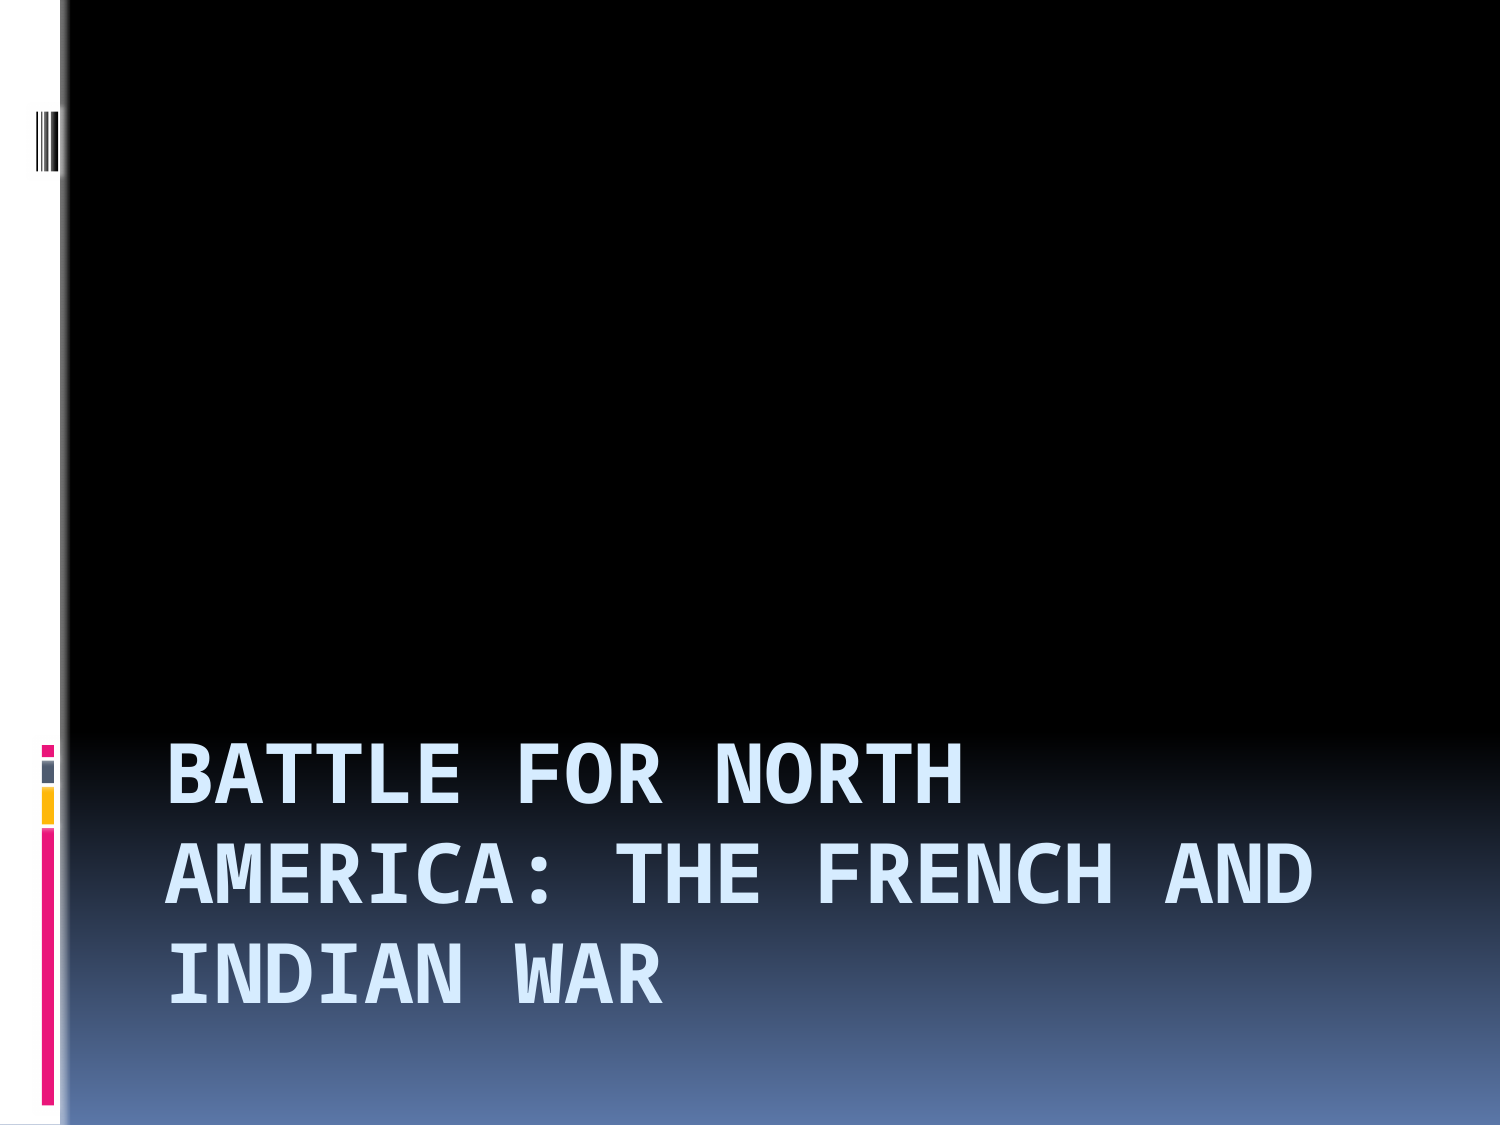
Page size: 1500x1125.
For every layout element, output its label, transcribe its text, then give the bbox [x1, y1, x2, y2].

title Battle for North America: The French and Indian War [150, 712, 1425, 1037]
